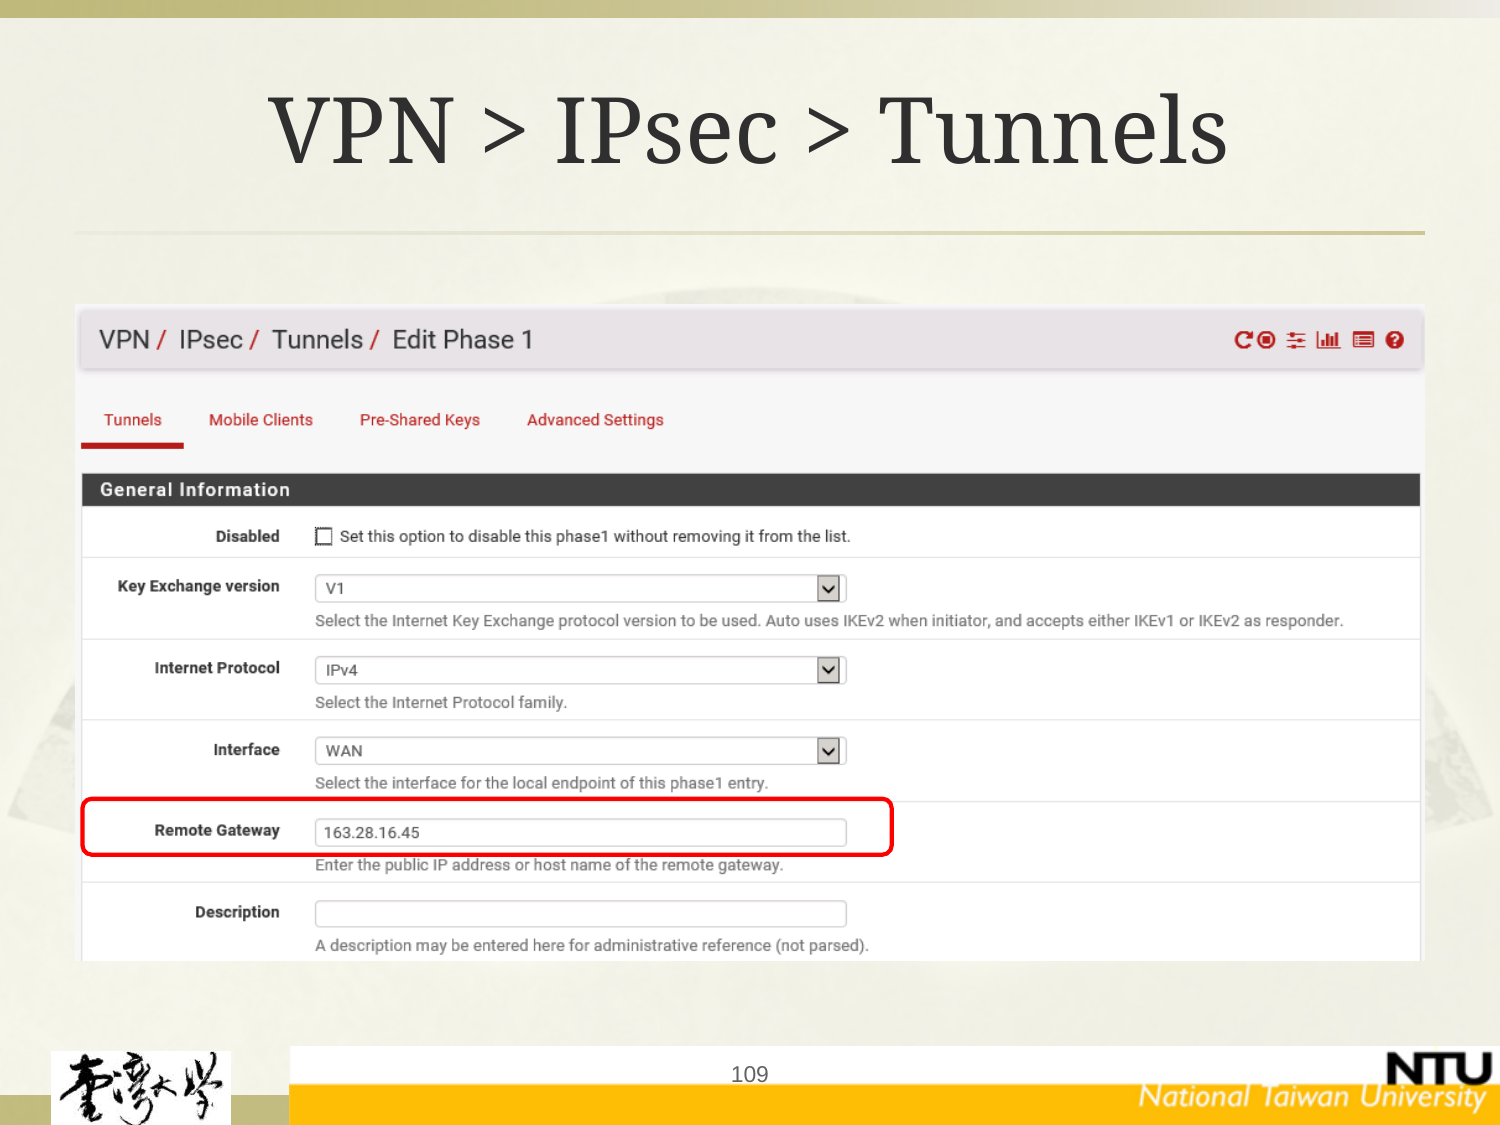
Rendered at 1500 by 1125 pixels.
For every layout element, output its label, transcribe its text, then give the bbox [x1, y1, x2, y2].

picture [51, 1051, 231, 1125]
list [74, 304, 1426, 962]
slide_number 109 [675, 1050, 825, 1097]
picture [289, 1046, 1500, 1125]
title VPN > IPsec > Tunnels [75, 45, 1425, 209]
